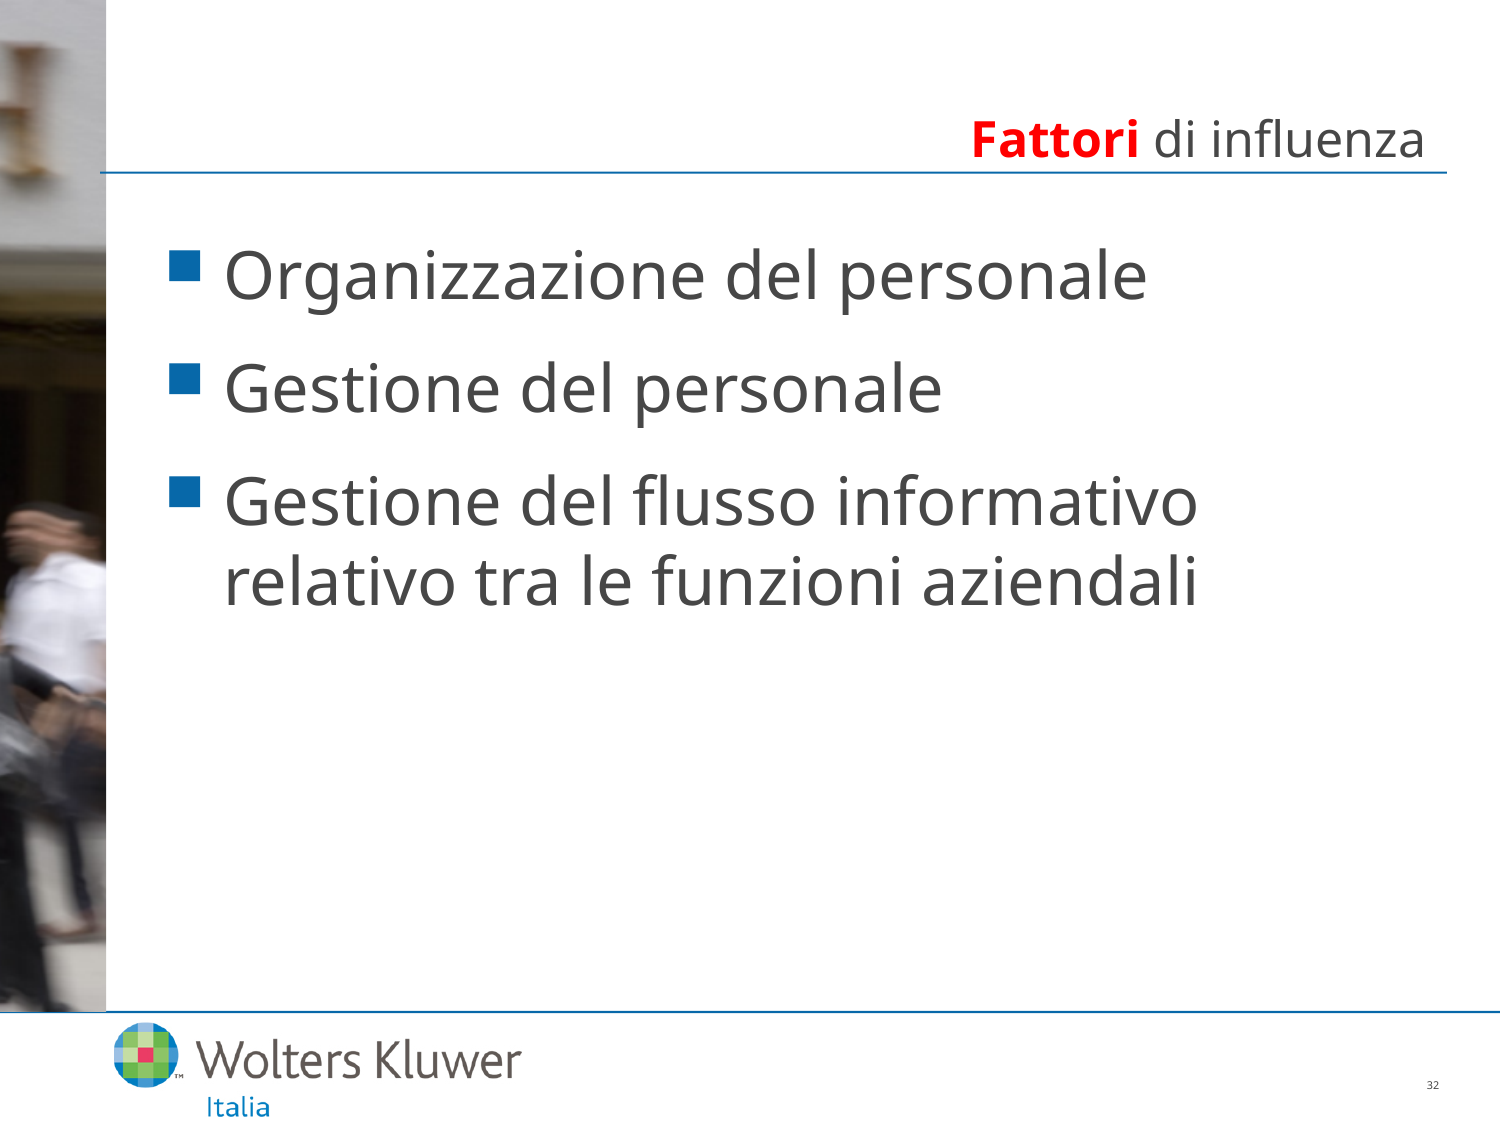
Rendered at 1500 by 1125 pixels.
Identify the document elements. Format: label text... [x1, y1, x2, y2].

picture [0, 0, 107, 1012]
slide_number 32 [1374, 1059, 1455, 1098]
picture [108, 1018, 528, 1122]
list Organizzazione del personale Gestione del personale Gestione del flusso informativo relativo tra le funzioni aziendali [149, 224, 1455, 1001]
title Fattori di influenza [149, 0, 1455, 176]
